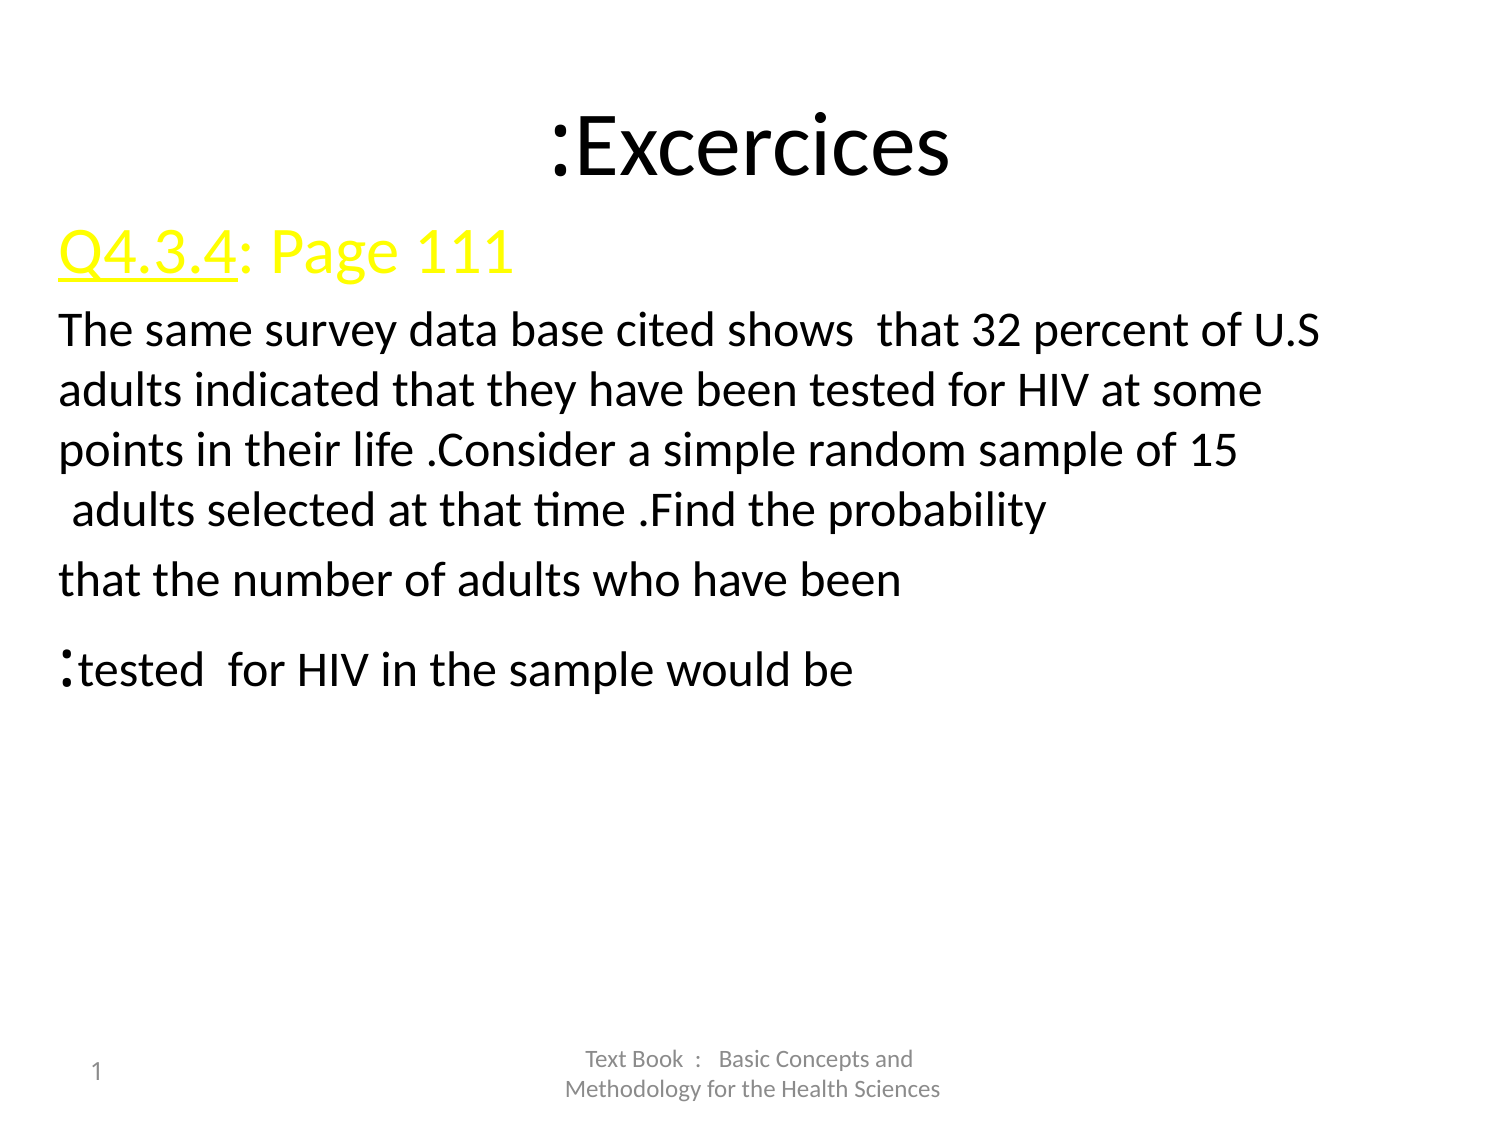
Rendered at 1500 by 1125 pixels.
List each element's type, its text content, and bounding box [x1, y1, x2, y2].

list Q4.3.4: Page 111 The same survey data base cited shows that 32 percent of U.S adults indicated that they have been tested for HIV at some points in their life .Consider a simple random sample of 15 adults selected at that time .Find the probability that the number of adults who have been tested for HIV in the sample would be: [43, 199, 1336, 1000]
title Excercices: [75, 45, 1425, 233]
slide_number 1 [75, 1042, 425, 1103]
footer Text Book : Basic Concepts and Methodology for the Health Sciences [512, 1042, 988, 1103]
